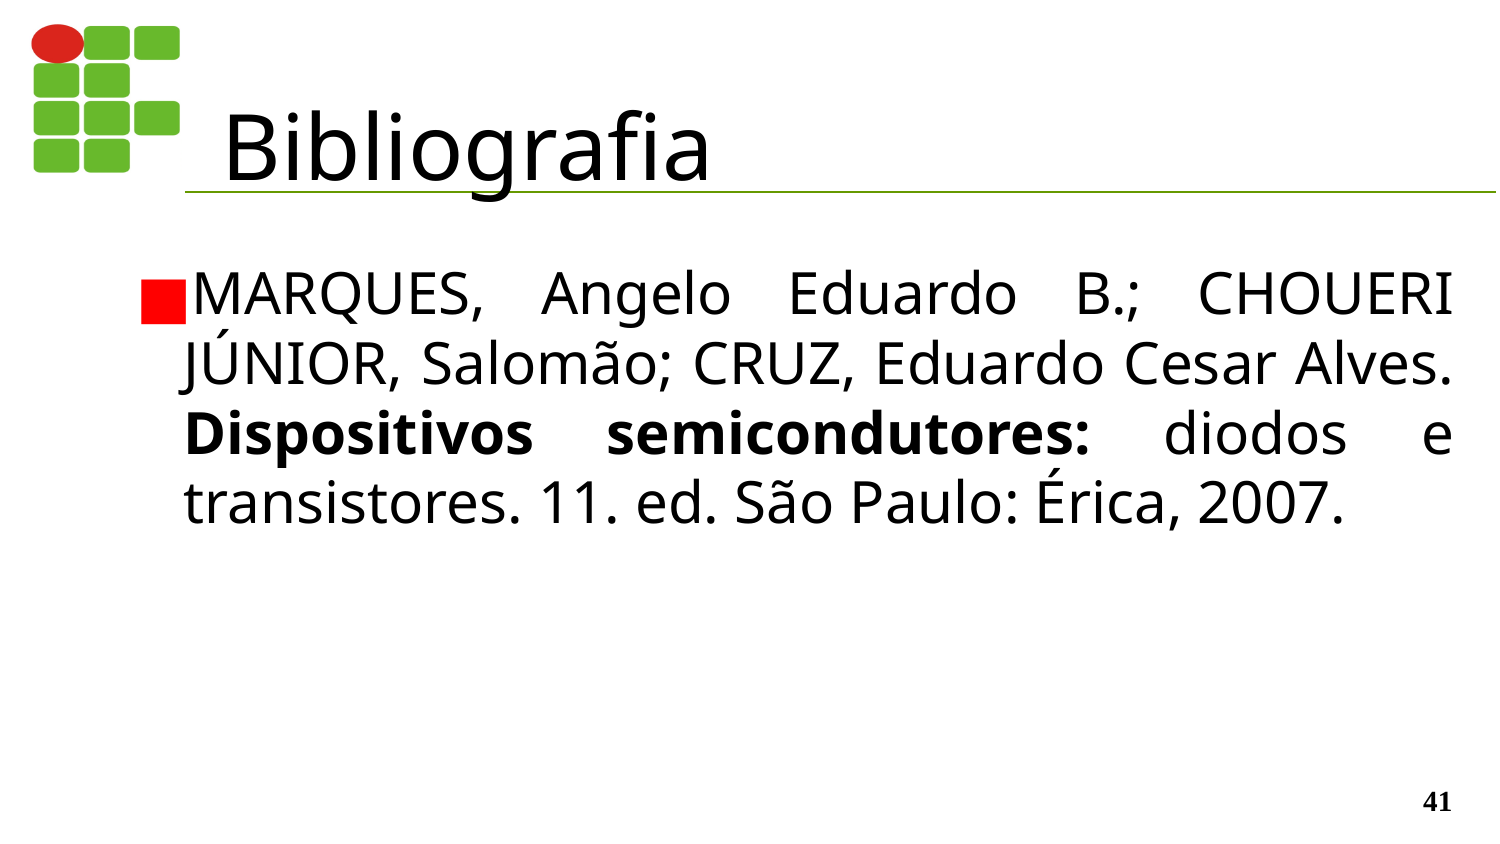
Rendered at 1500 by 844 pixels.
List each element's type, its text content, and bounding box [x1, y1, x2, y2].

text_box ‹#› [1155, 774, 1468, 825]
list MARQUES, Angelo Eduardo B.; CHOUERI JÚNIOR, Salomão; CRUZ, Eduardo Cesar Alves. Dispositivos semicondutores: diodos e transistores. 11. ed. São Paulo: Érica, 2007. [46, 248, 1469, 774]
title Bibliografia [206, 26, 1468, 207]
picture [29, 23, 182, 174]
